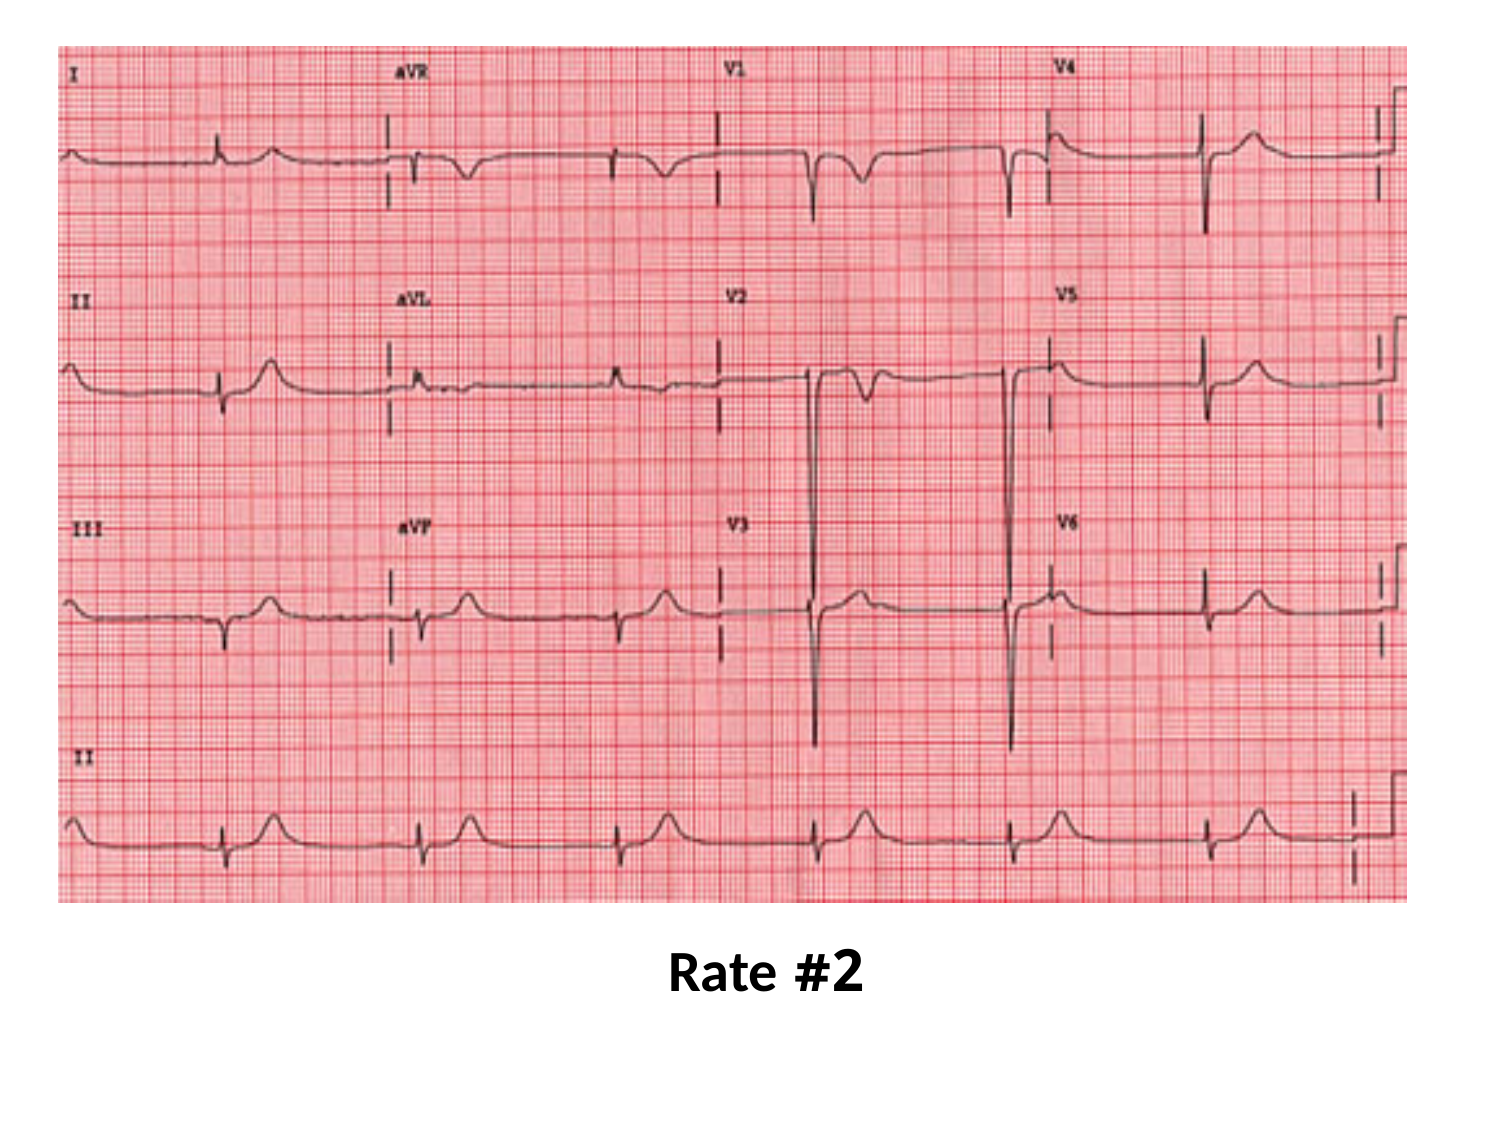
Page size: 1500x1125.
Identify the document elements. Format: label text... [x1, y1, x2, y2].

text_box #2 Rate [638, 925, 879, 1011]
picture [58, 46, 1407, 903]
